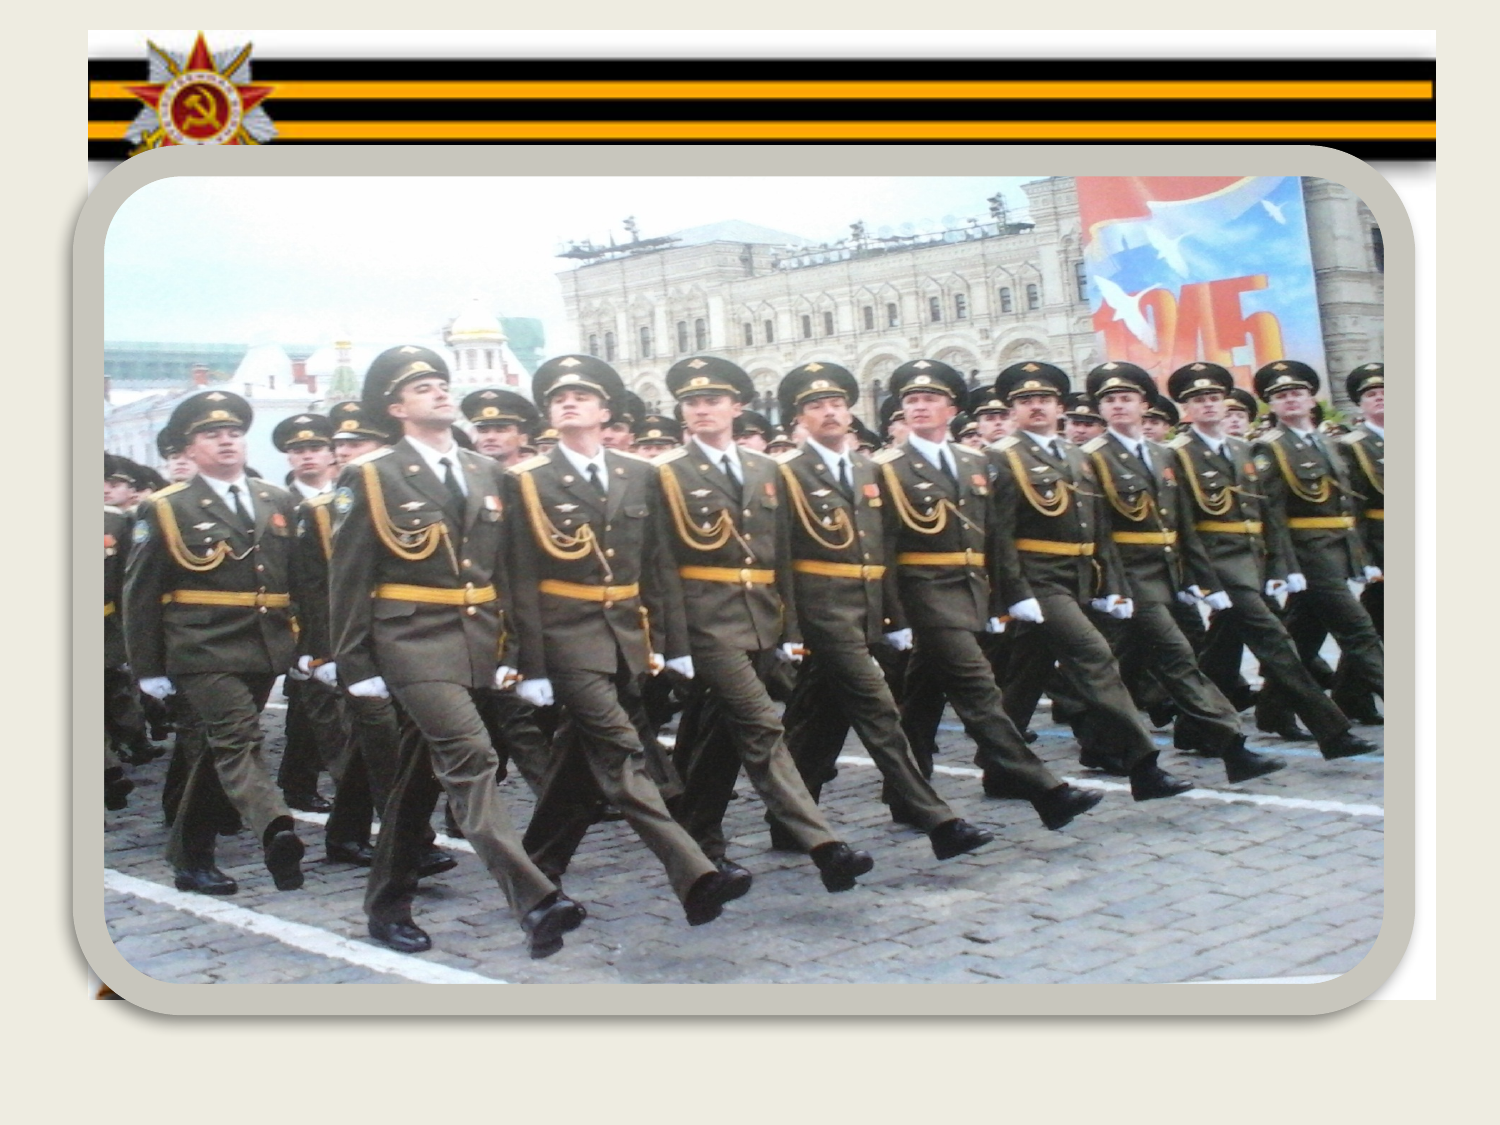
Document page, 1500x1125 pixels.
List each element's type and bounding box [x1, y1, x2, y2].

picture [88, 30, 1436, 1000]
